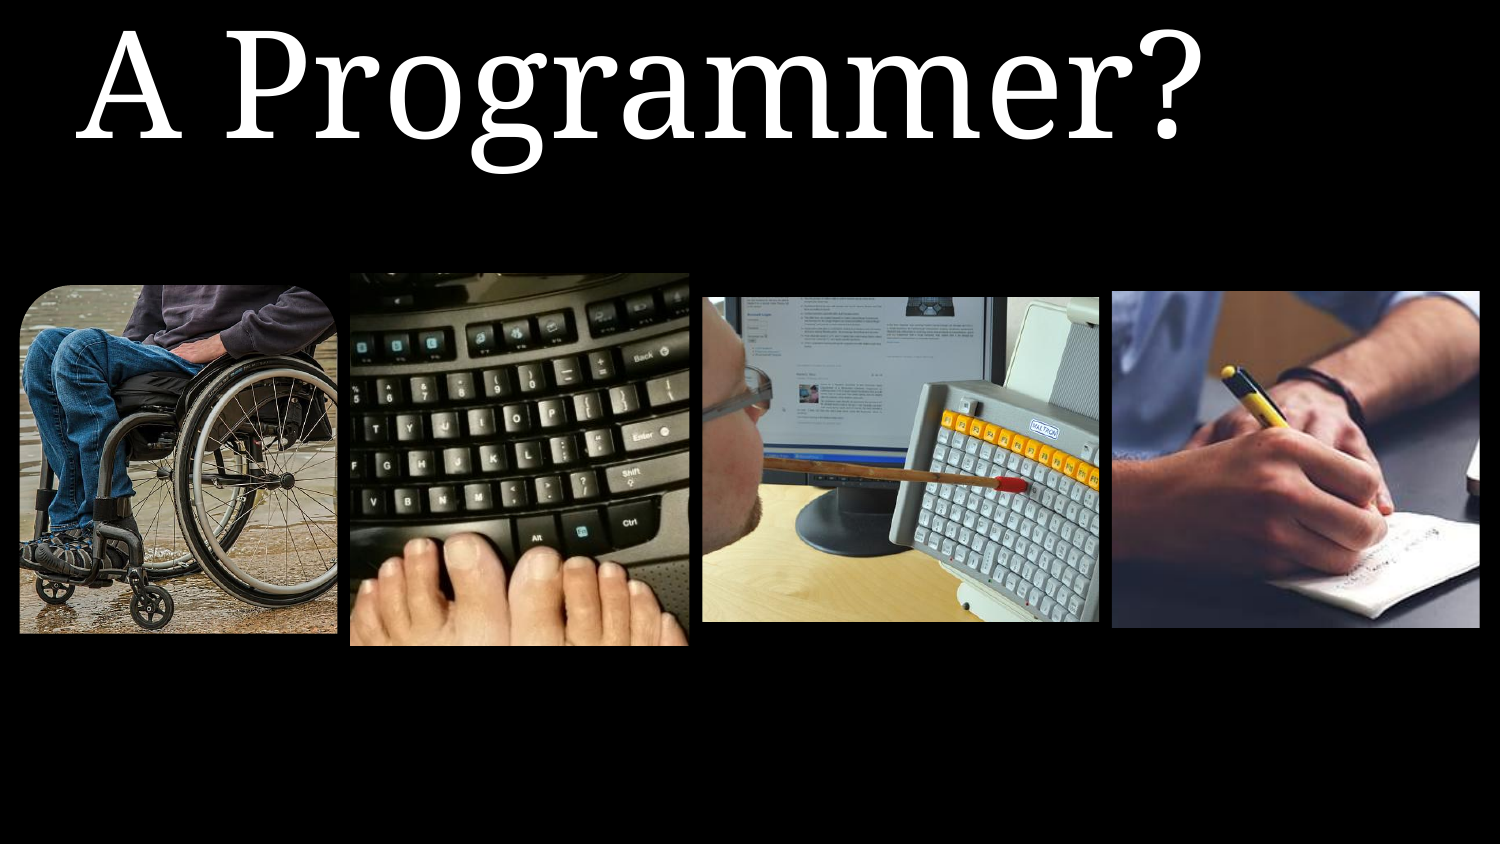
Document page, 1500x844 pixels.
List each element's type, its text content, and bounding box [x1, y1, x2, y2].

picture [349, 272, 690, 646]
picture [1111, 291, 1480, 628]
picture [702, 297, 1100, 622]
title A Programmer? [61, 0, 1365, 307]
picture [19, 284, 338, 634]
